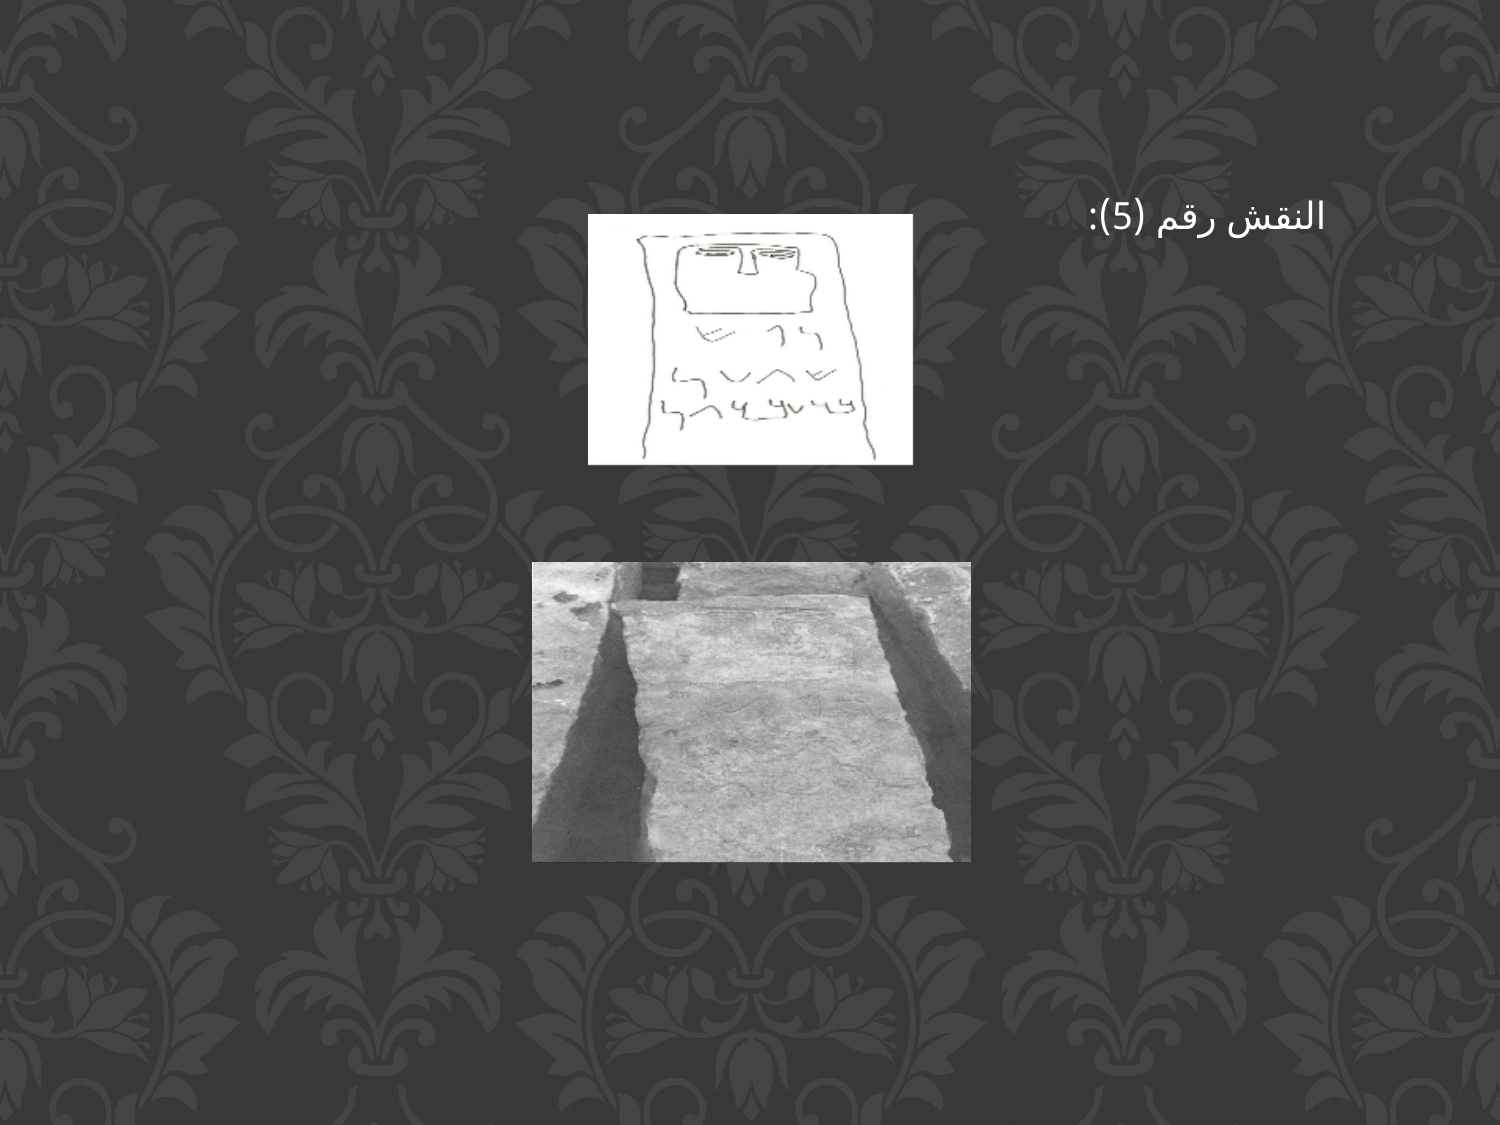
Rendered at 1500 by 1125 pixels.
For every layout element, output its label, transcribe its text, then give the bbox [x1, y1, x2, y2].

text_box النقش رقم (5): [1011, 184, 1342, 245]
picture [532, 562, 971, 866]
picture [587, 214, 915, 467]
